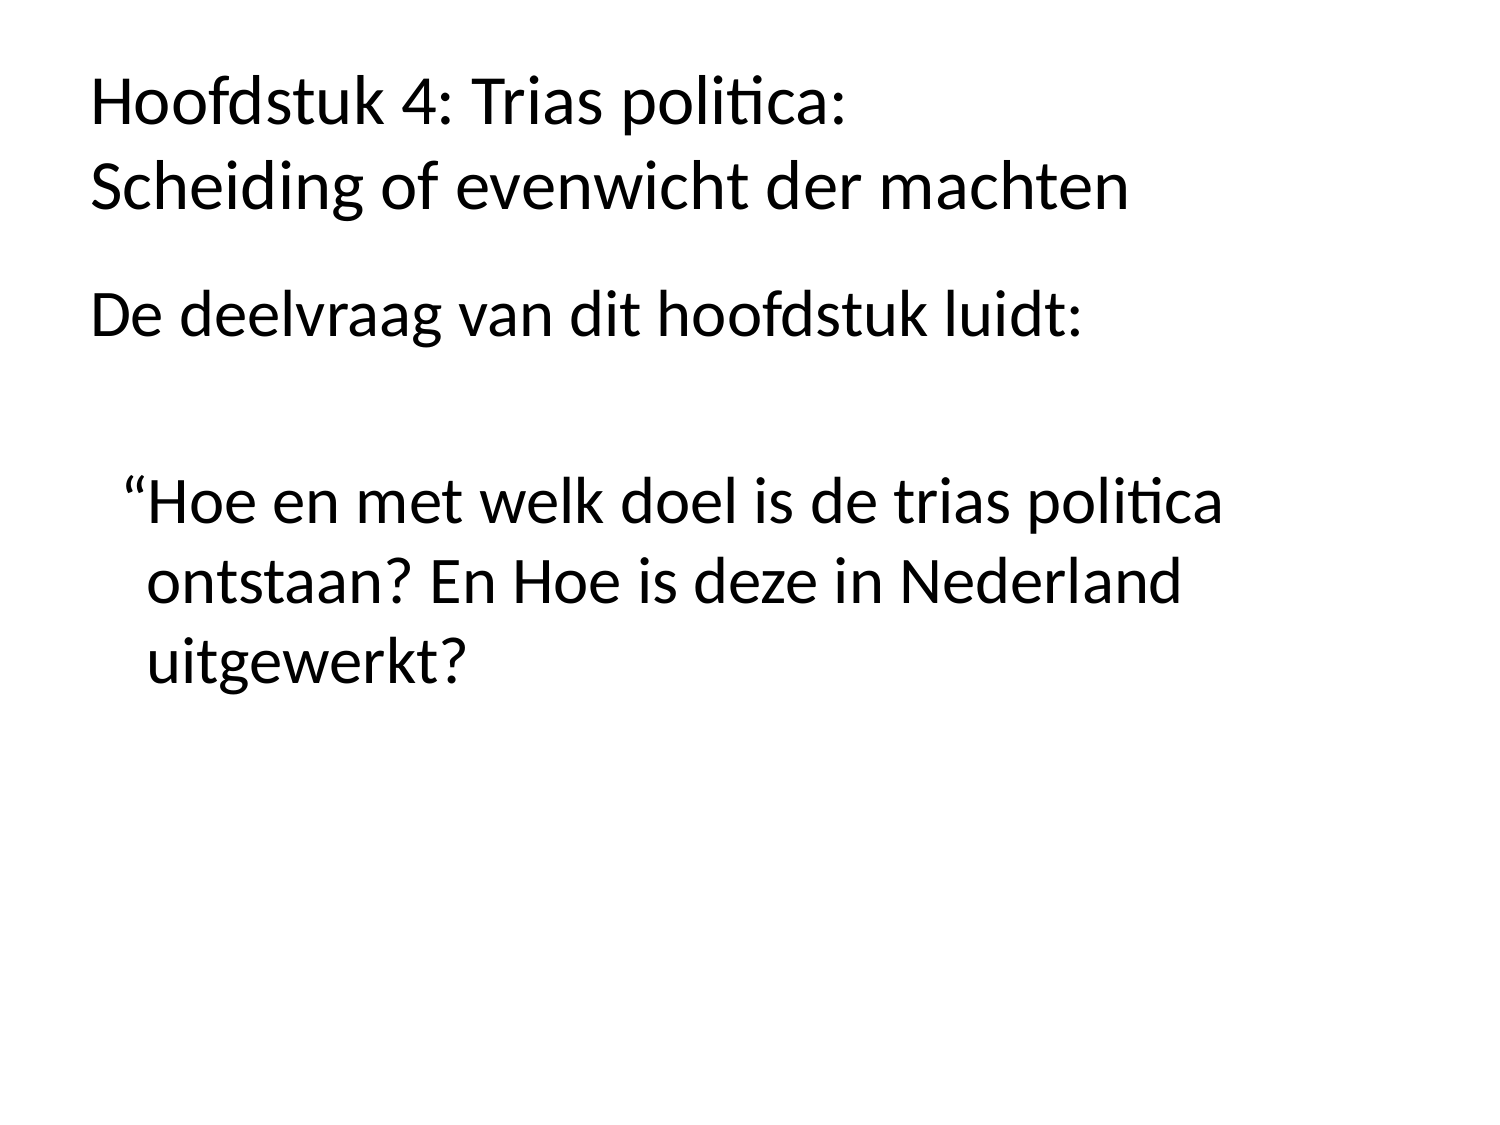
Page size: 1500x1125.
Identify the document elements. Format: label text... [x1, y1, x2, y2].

title Hoofdstuk 4: Trias politica: Scheiding of evenwicht der machten [75, 45, 1425, 233]
list De deelvraag van dit hoofdstuk luidt: “Hoe en met welk doel is de trias politica ontstaan? En Hoe is deze in Nederland uitgewerkt? [75, 262, 1425, 1005]
